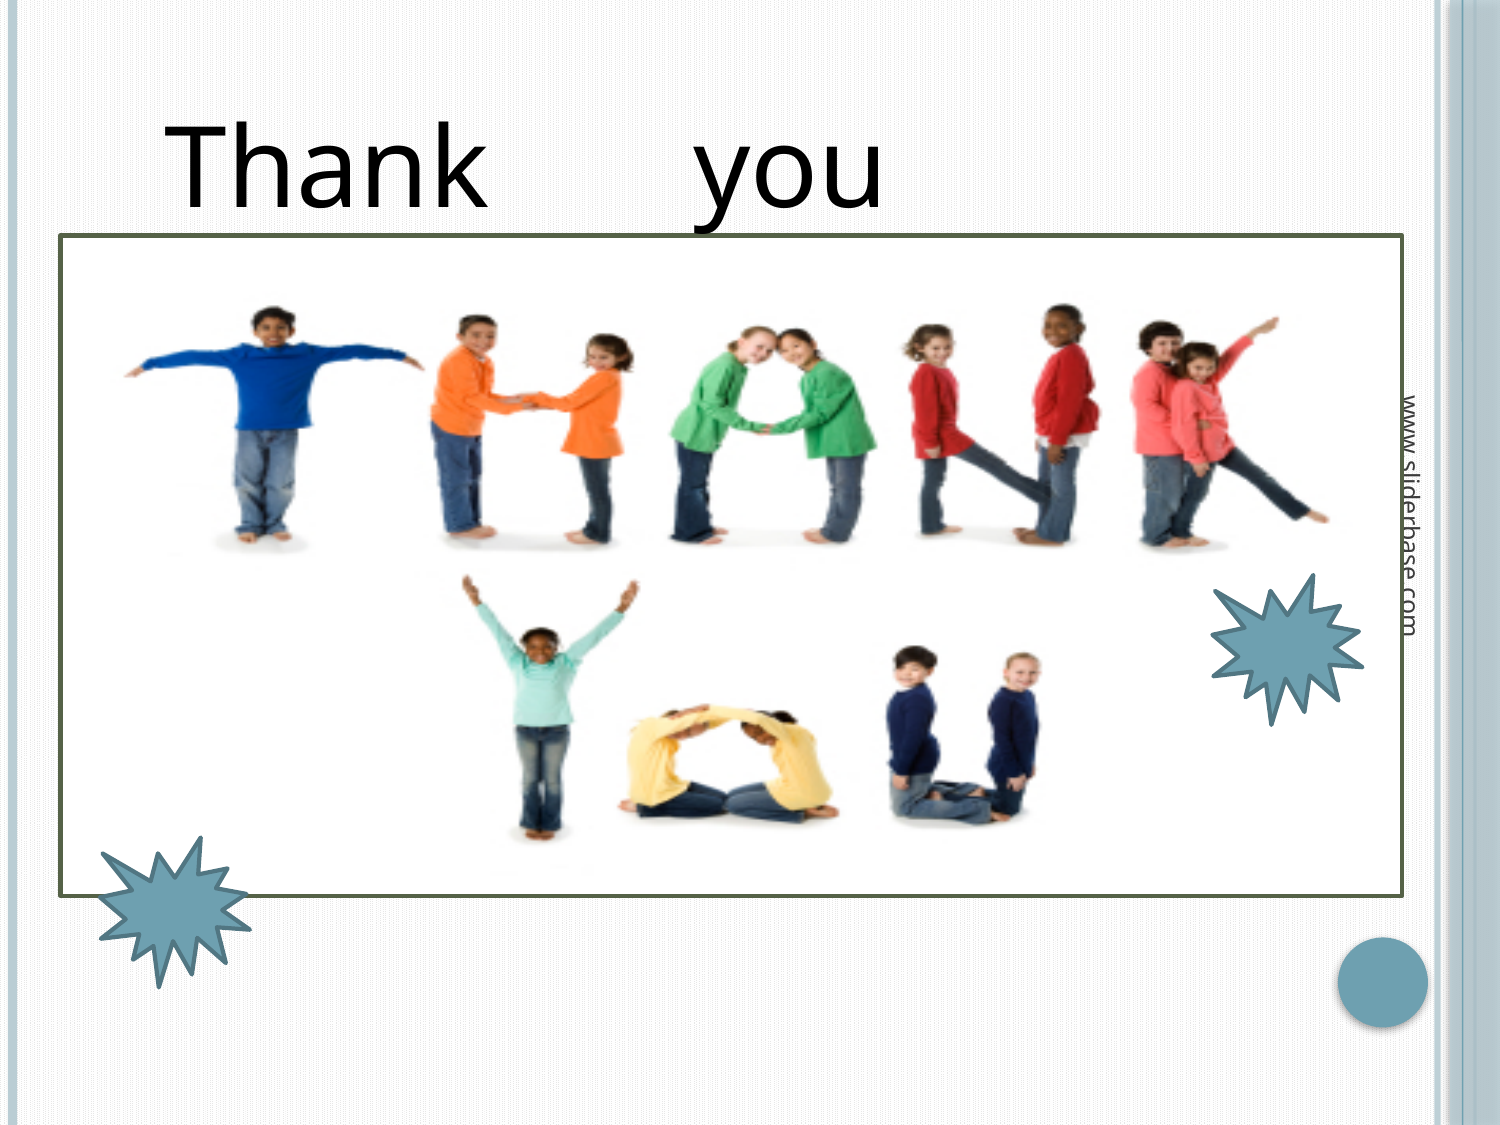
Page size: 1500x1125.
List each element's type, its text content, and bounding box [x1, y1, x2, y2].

picture [61, 236, 1401, 895]
footer www.sliderbase.com [1379, 380, 1440, 906]
text_box [98, 904, 252, 990]
text_box Thank you [149, 87, 1125, 234]
